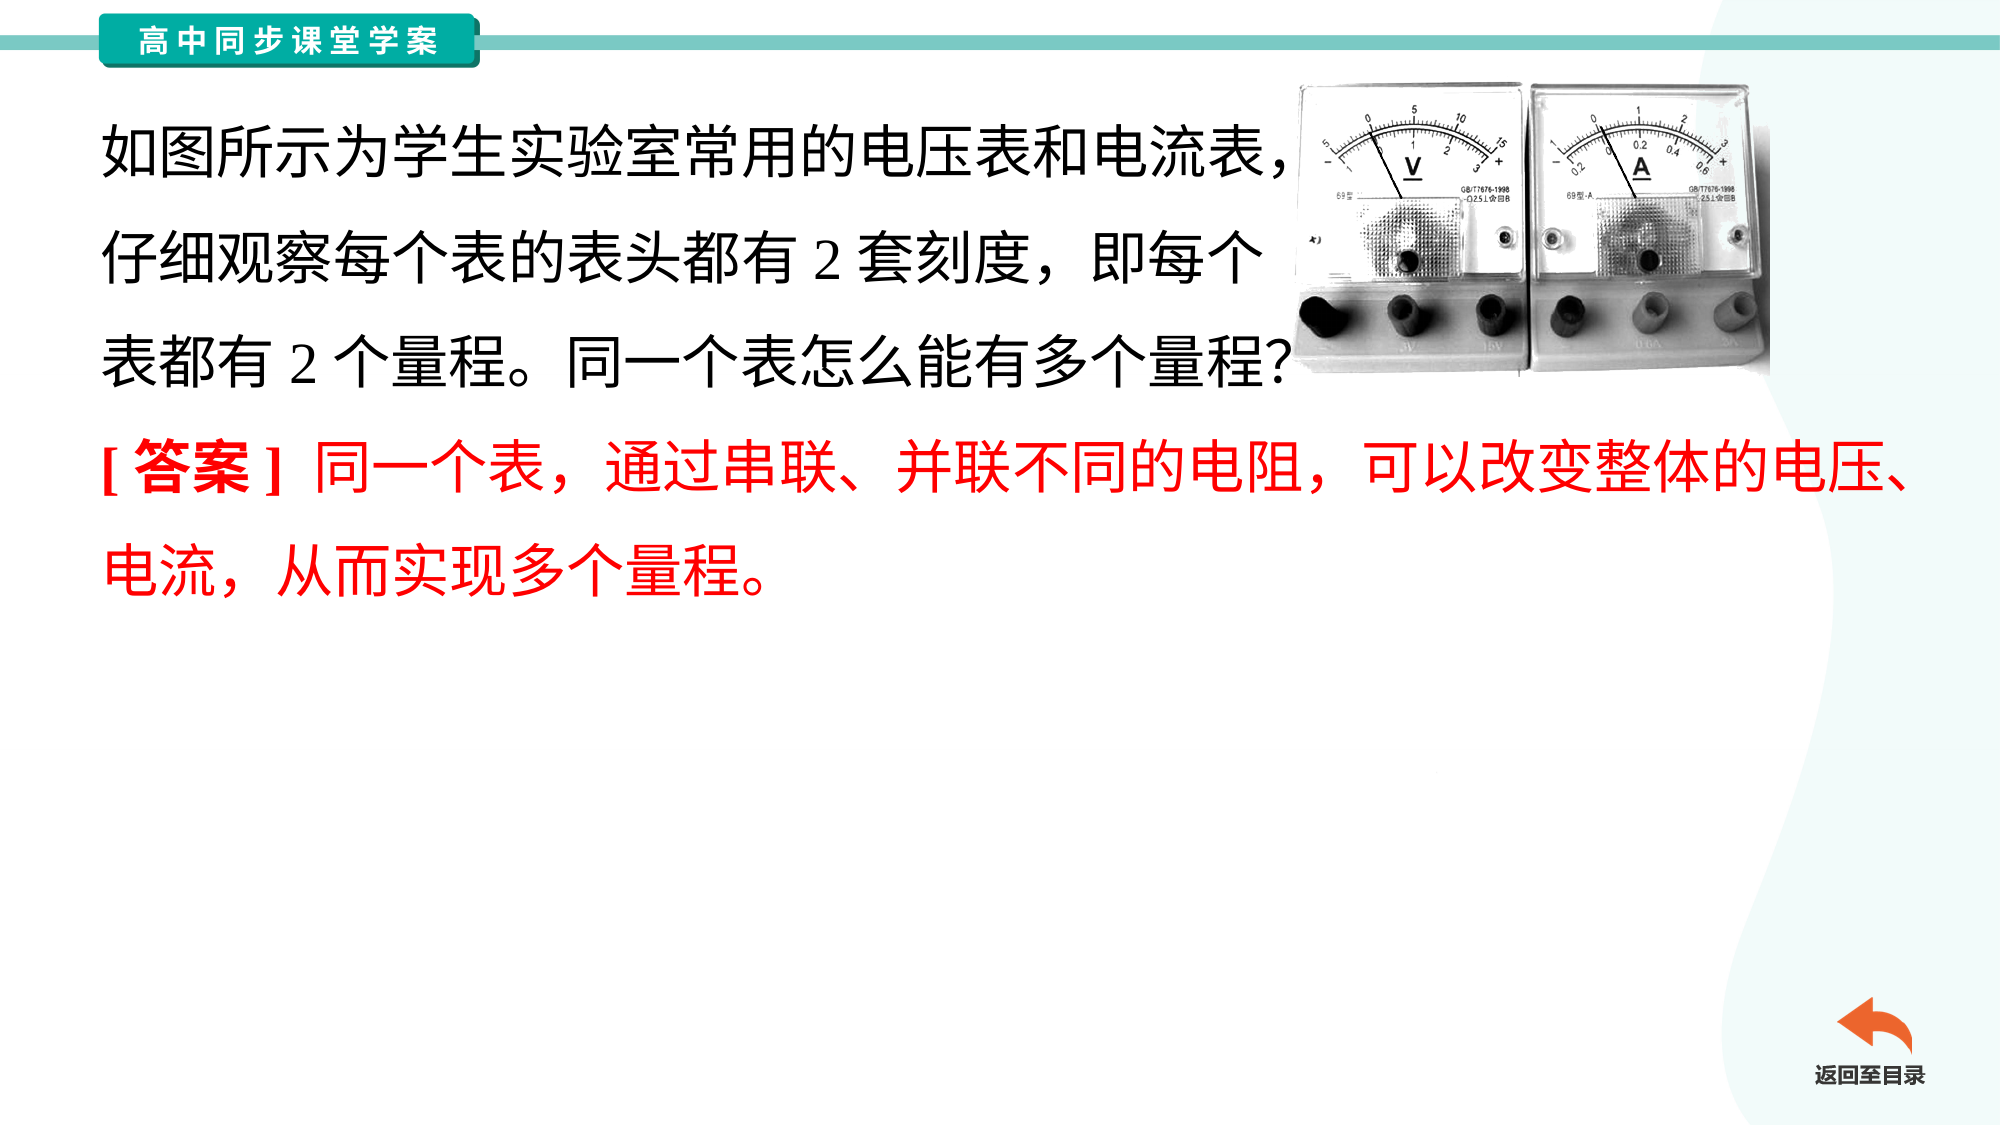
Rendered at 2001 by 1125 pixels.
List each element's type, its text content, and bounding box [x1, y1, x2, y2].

text_box [答案] 同一个表，通过串联、并联不同的电阻，可以改变整体的电压、 电流，从而实现多个量程。 [100, 393, 1899, 594]
picture [0, 0, 2000, 1125]
text_box 如图所示为学生实验室常用的电压表和电流表， 仔细观察每个表的表头都有2套刻度，即每个 表都有2个量程。同一个表怎么能有多个量程？ [100, 78, 1269, 385]
